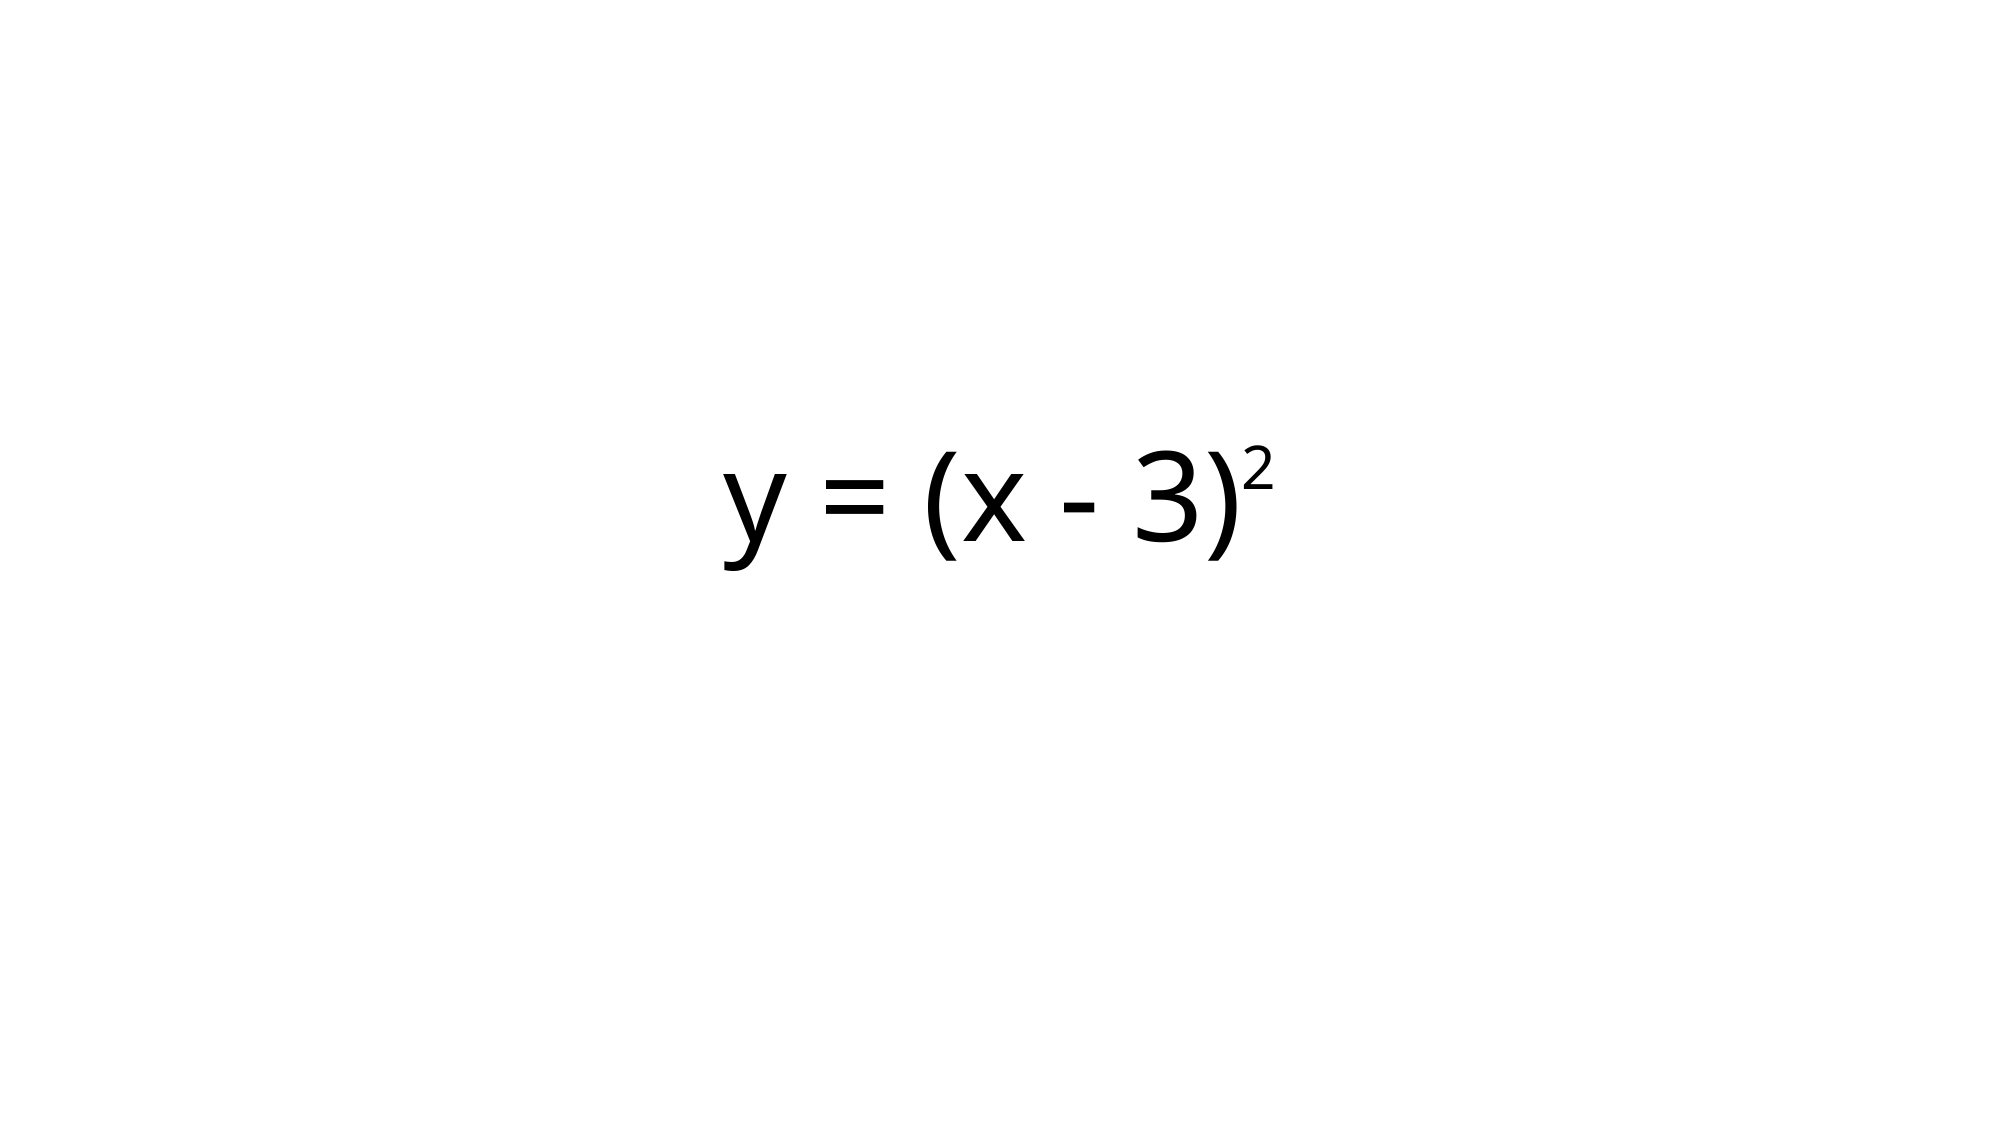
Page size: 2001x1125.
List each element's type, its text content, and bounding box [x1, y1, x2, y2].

title y = (x - 3)2 [249, 184, 1750, 576]
